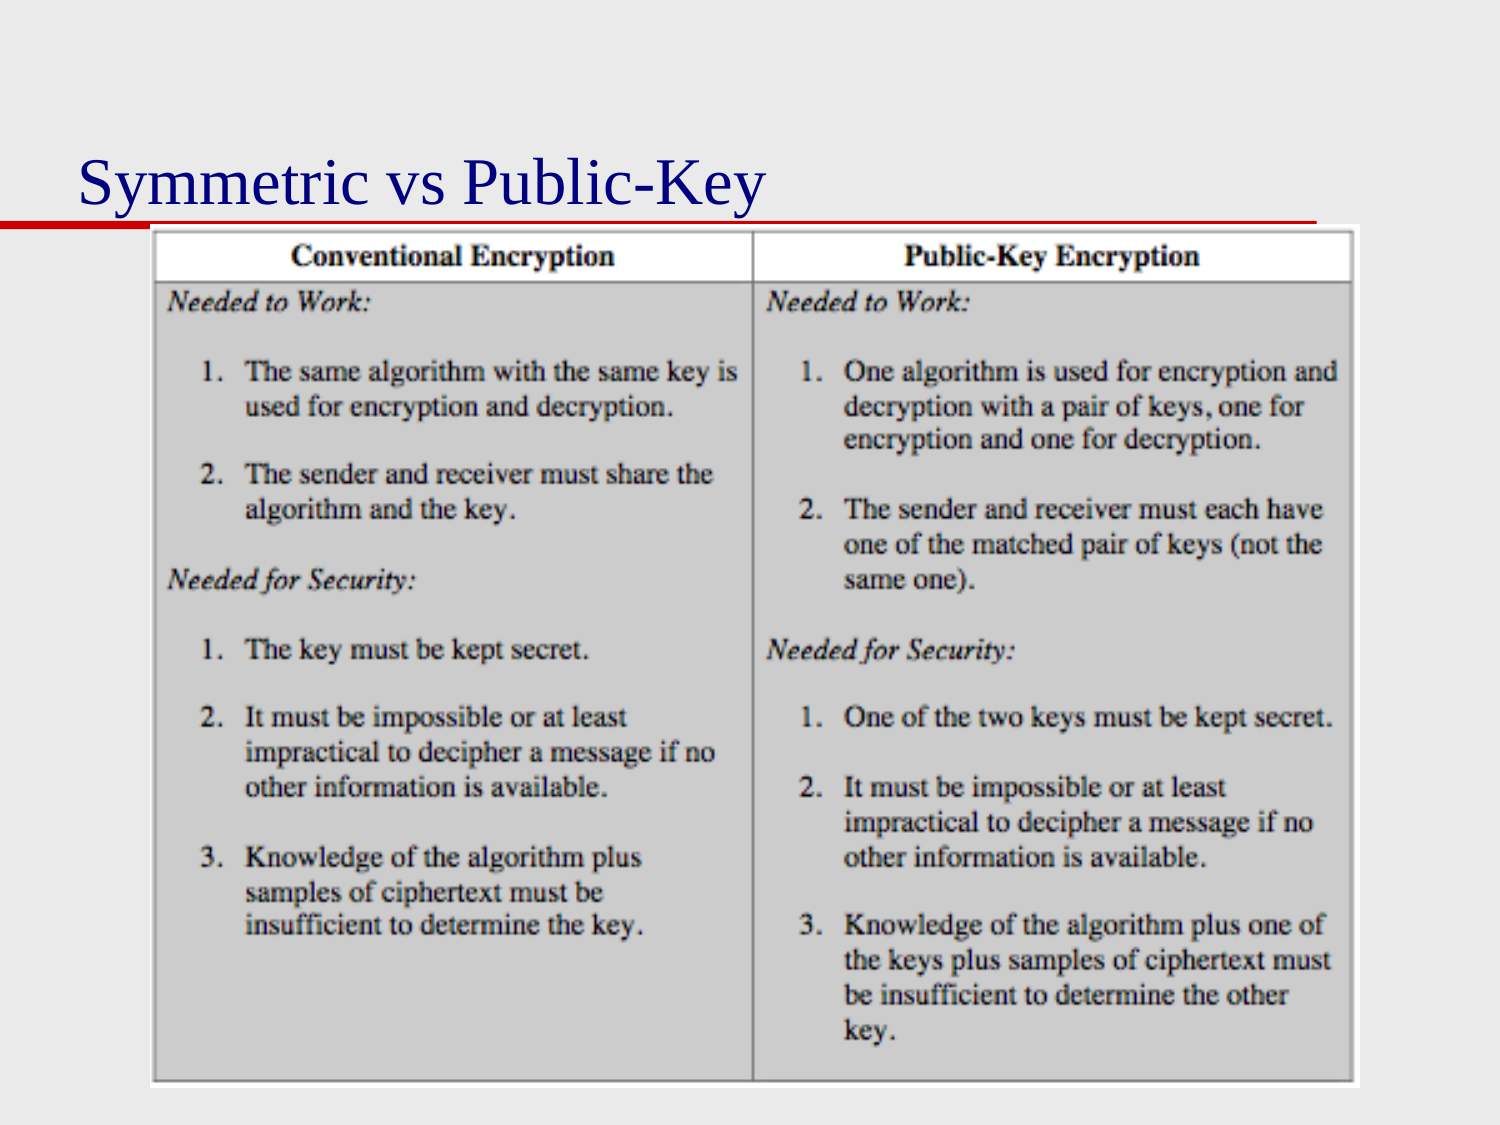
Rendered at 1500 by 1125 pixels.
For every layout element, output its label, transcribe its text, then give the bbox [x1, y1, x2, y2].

picture [149, 224, 1361, 1088]
title Symmetric vs Public-Key [62, 43, 1338, 226]
